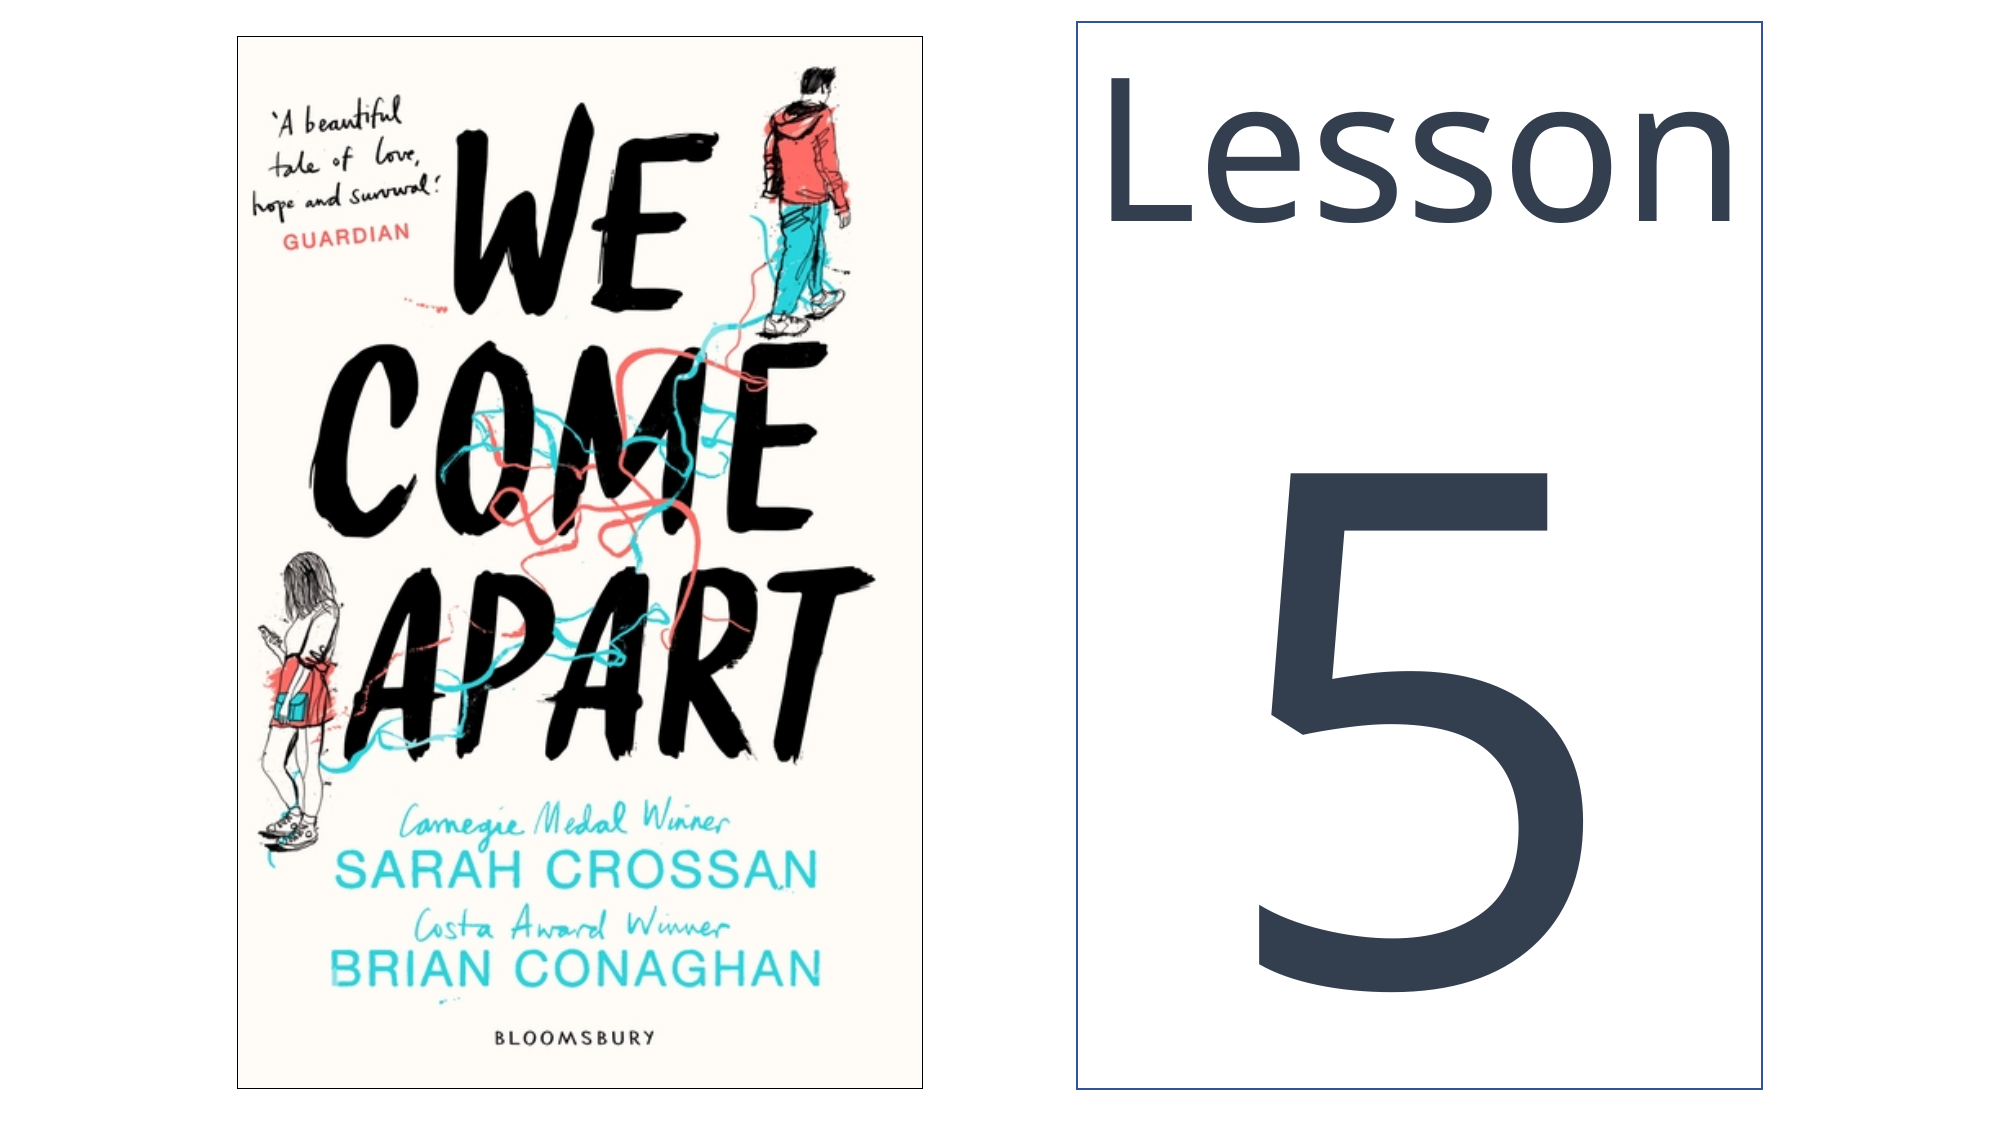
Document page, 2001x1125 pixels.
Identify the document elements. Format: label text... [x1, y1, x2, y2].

picture [237, 36, 923, 1089]
text_box Lesson 5 [1076, 21, 1763, 1090]
